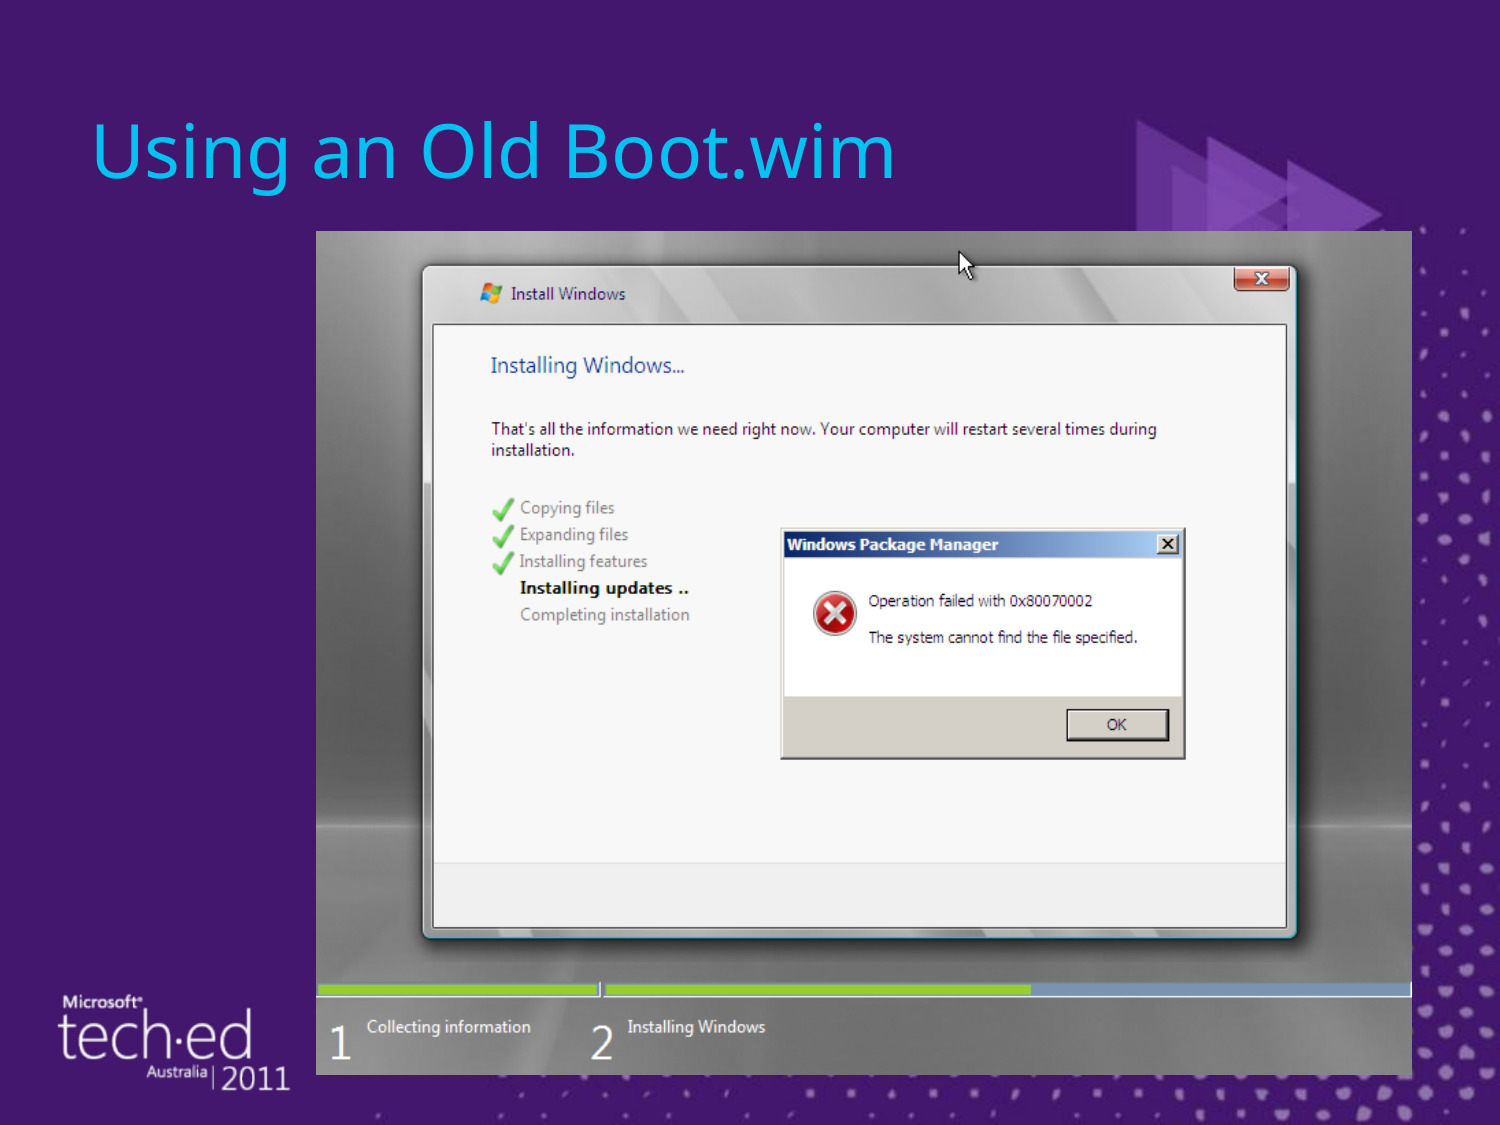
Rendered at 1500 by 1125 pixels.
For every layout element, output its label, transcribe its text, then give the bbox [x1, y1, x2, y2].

title Using an Old Boot.wim [75, 54, 1425, 243]
picture [0, 0, 1500, 1125]
